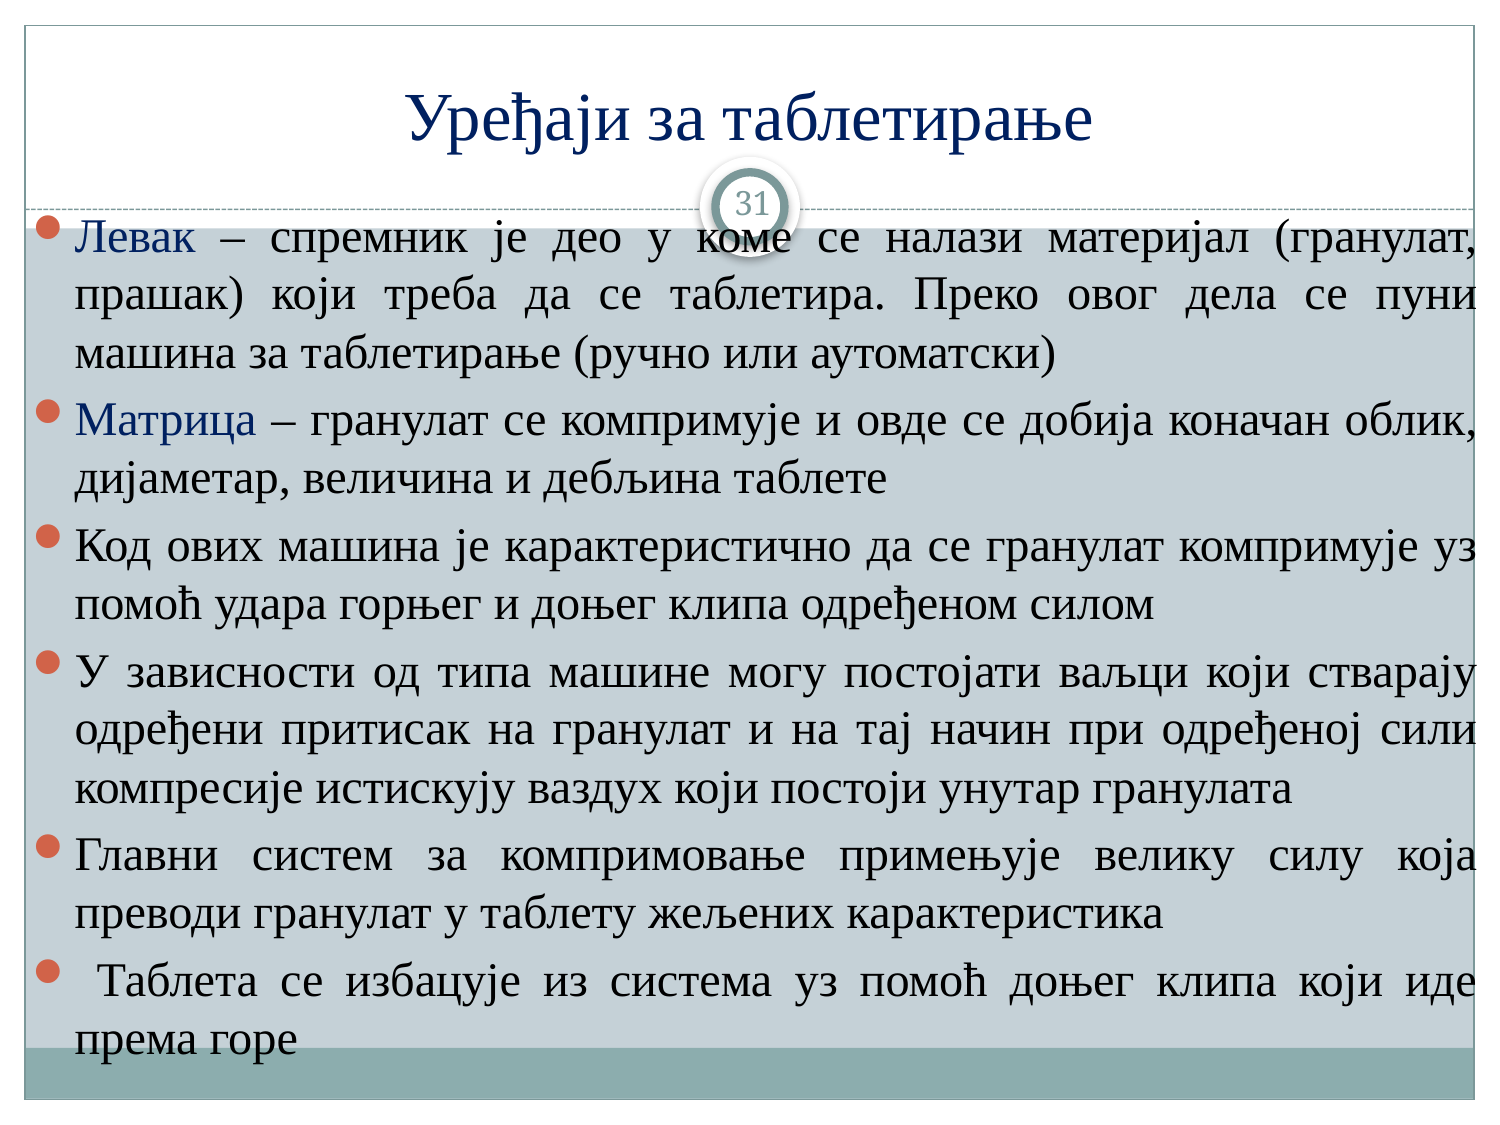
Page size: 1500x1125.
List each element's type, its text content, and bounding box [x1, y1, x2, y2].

list Левак – спремник је део у коме се налази материјал (гранулат, прашак) који треба да се таблетира. Преко овог дела се пуни машина за таблетирање (ручно или аутоматски) Матрица – гранулат се компримује и овде се добија коначан облик, дијаметар, величина и дебљина таблете Код ових машина је карактеристично да се гранулат компримује уз помоћ удара горњег и доњег клипа одређеном силом У зависности од типа машине могу постојати ваљци који стварају одређени притисак на гранулат и на тај начин при одређеној сили компресије истискују ваздух који постоји унутар гранулата Главни систем за компримовање примењује велику силу која преводи гранулат у таблету жељених карактеристика Таблета се избацује из система уз помоћ доњег клипа који иде према горе [18, 196, 1495, 1088]
slide_number 31 [715, 168, 791, 196]
title Уређаји за таблетирање [49, 37, 1450, 162]
